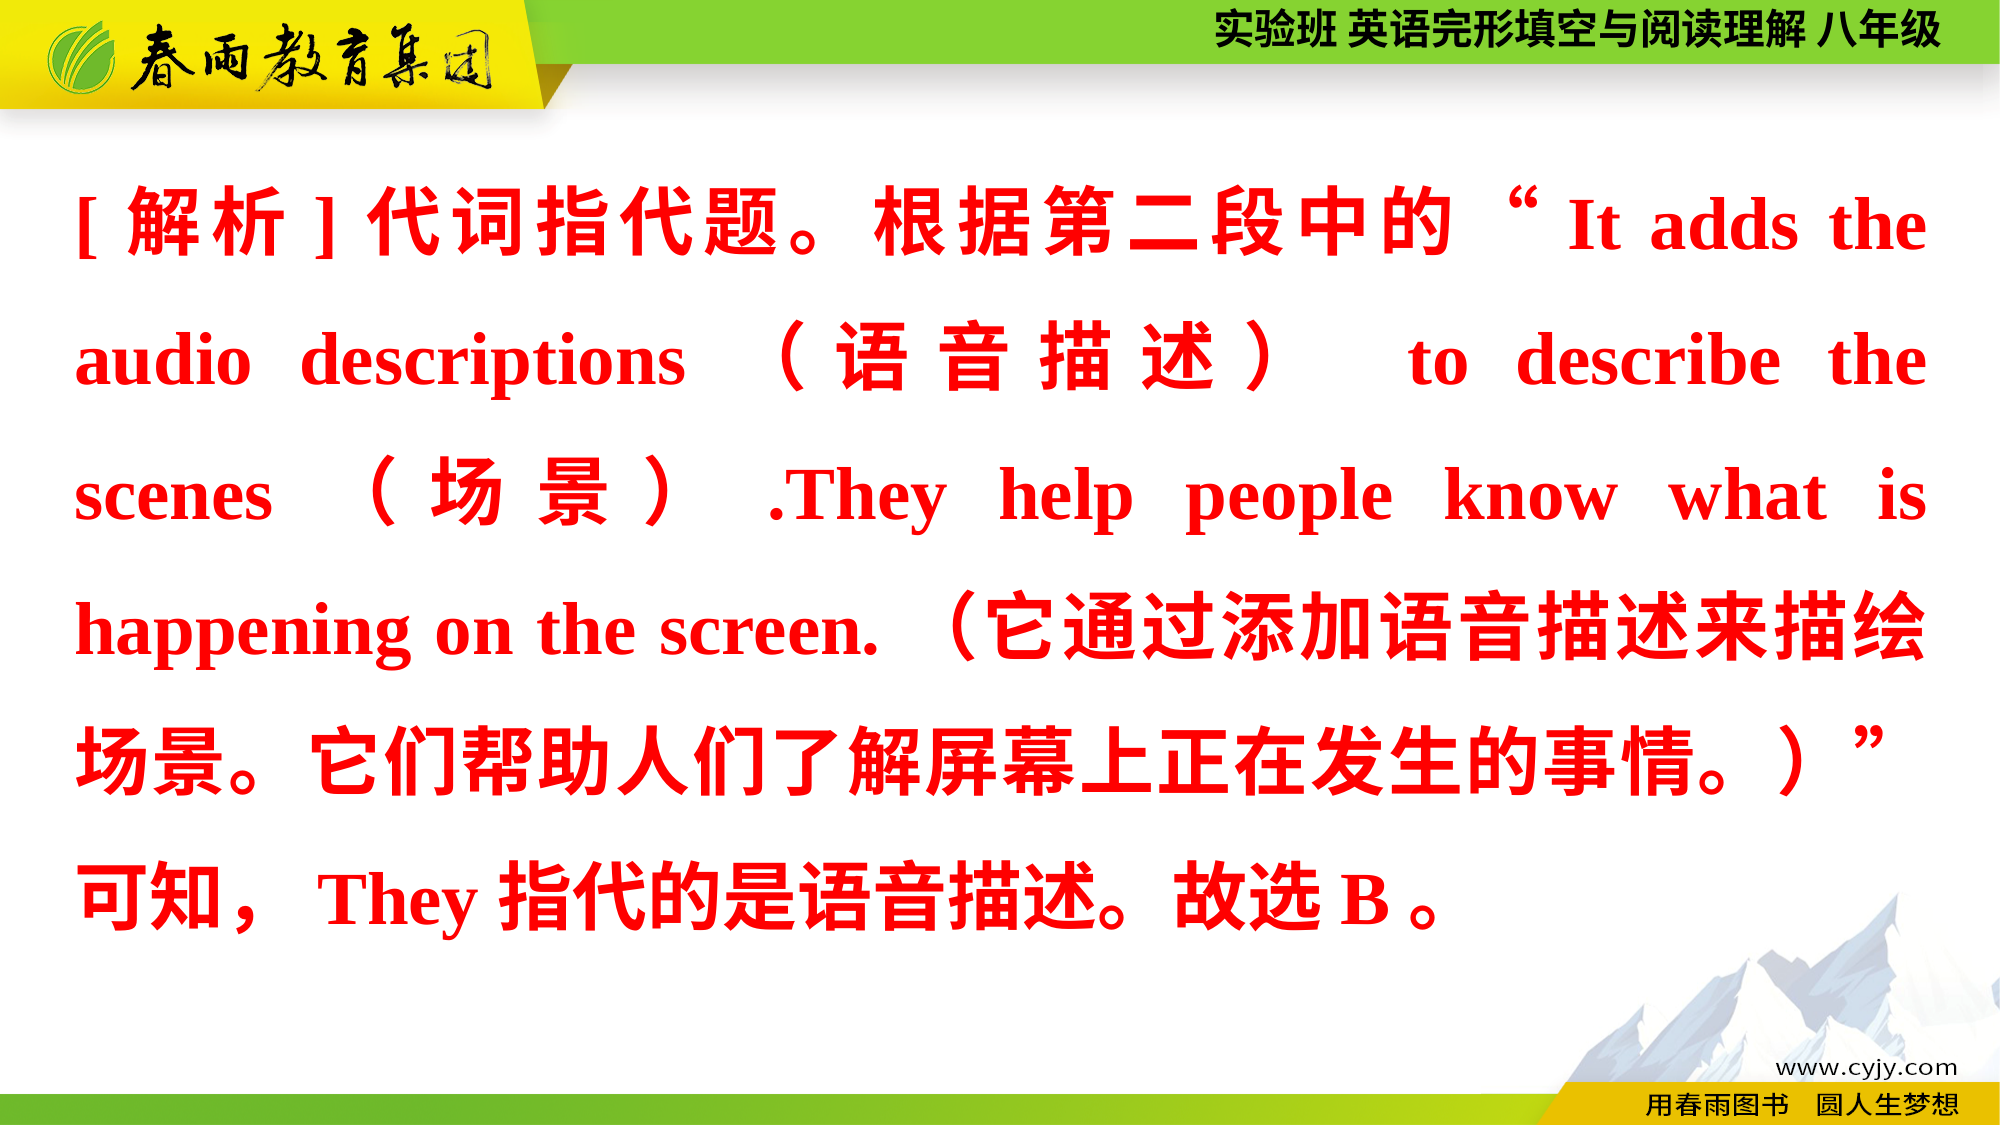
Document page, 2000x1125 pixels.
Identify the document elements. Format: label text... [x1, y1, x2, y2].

picture [0, 0, 2000, 1125]
list [解析]代词指代题。根据第二段中的“It adds the audio descriptions（语音描述） to describe the scenes（场景）.They help people know what is happening on the screen.（它通过添加语音描述来描绘场景。它们帮助人们了解屏幕上正在发生的事情。）”可知，They指代的是语音描述。故选B。 [59, 122, 1944, 956]
